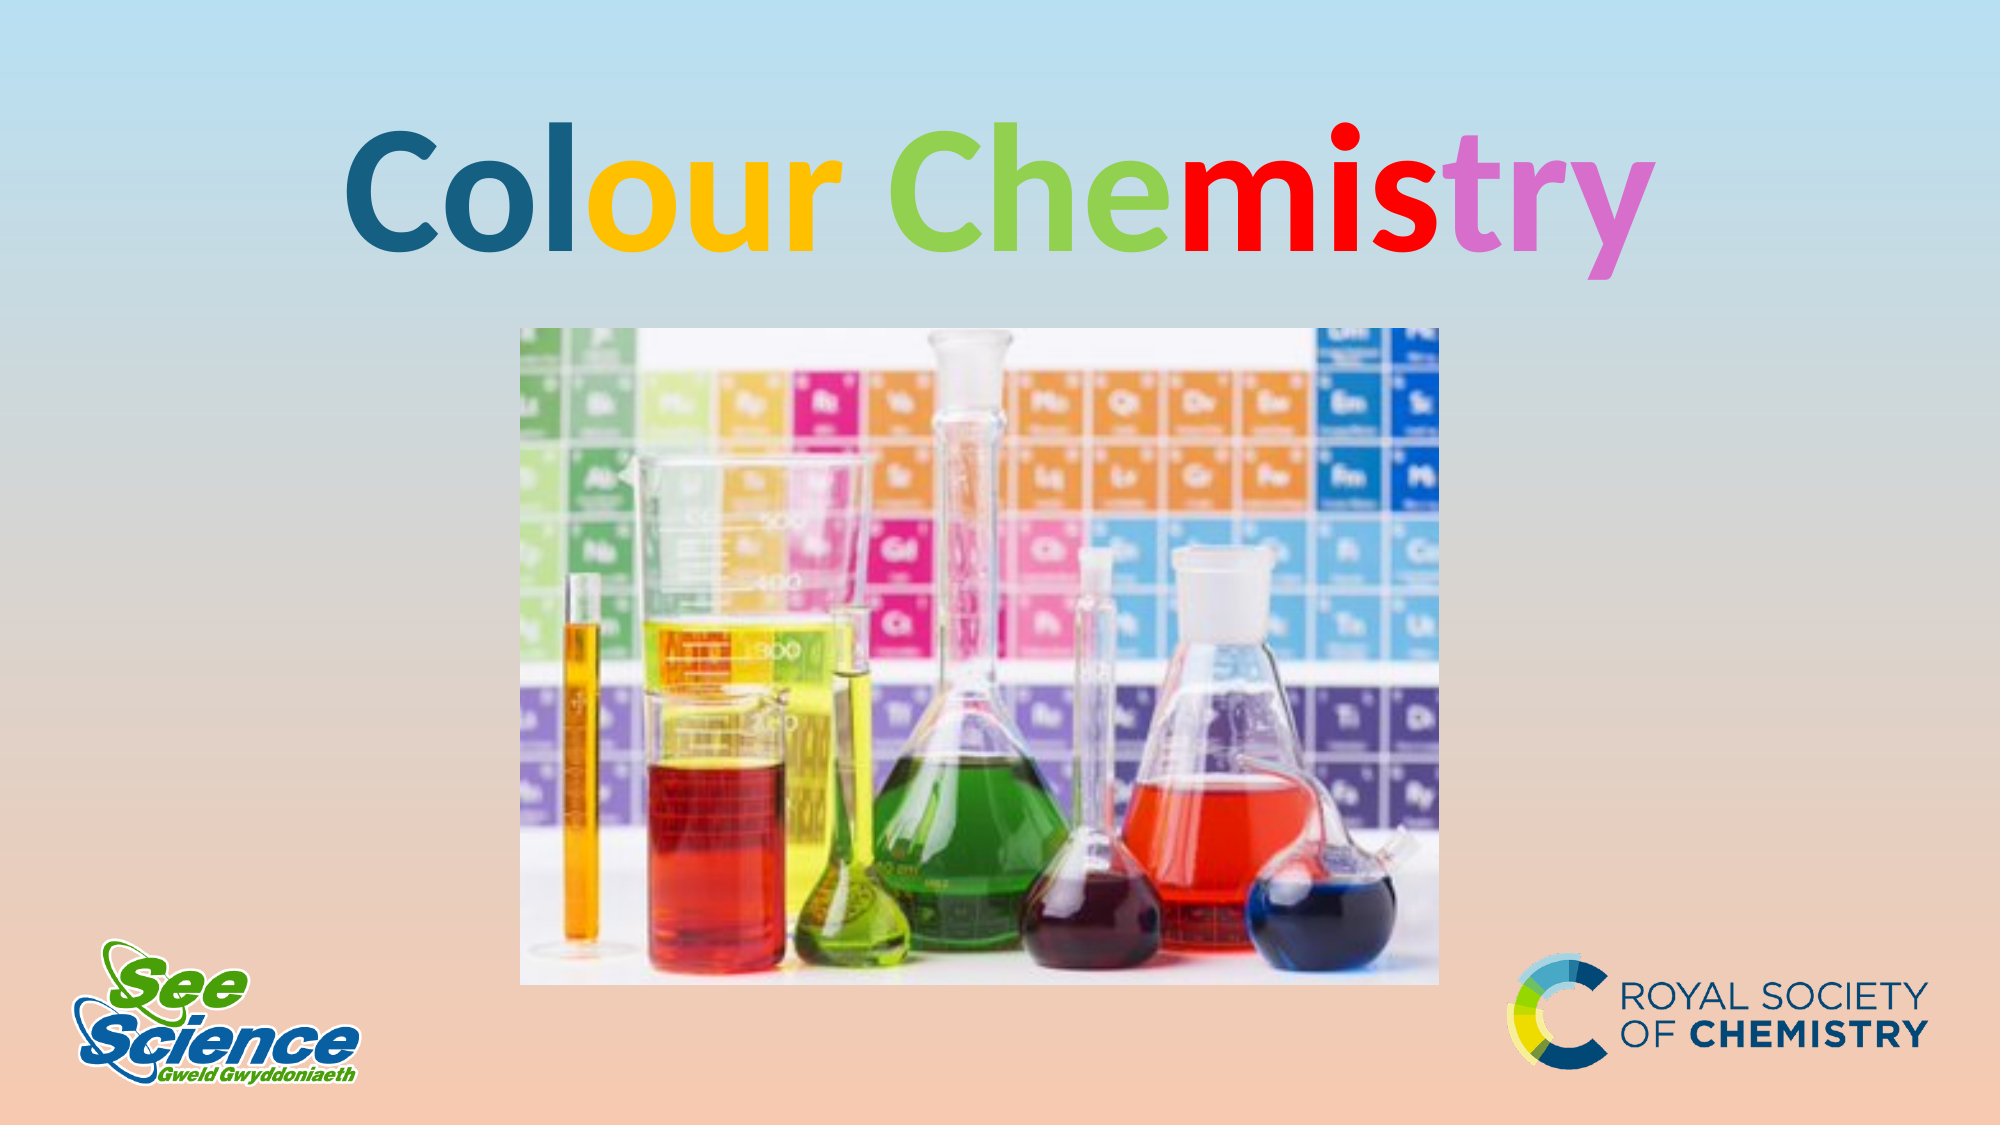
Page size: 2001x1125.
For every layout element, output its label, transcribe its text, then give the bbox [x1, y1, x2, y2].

picture [71, 938, 362, 1087]
picture [520, 328, 1440, 985]
picture [1501, 947, 1934, 1078]
text_box Colour Chemistry [313, 60, 1688, 296]
